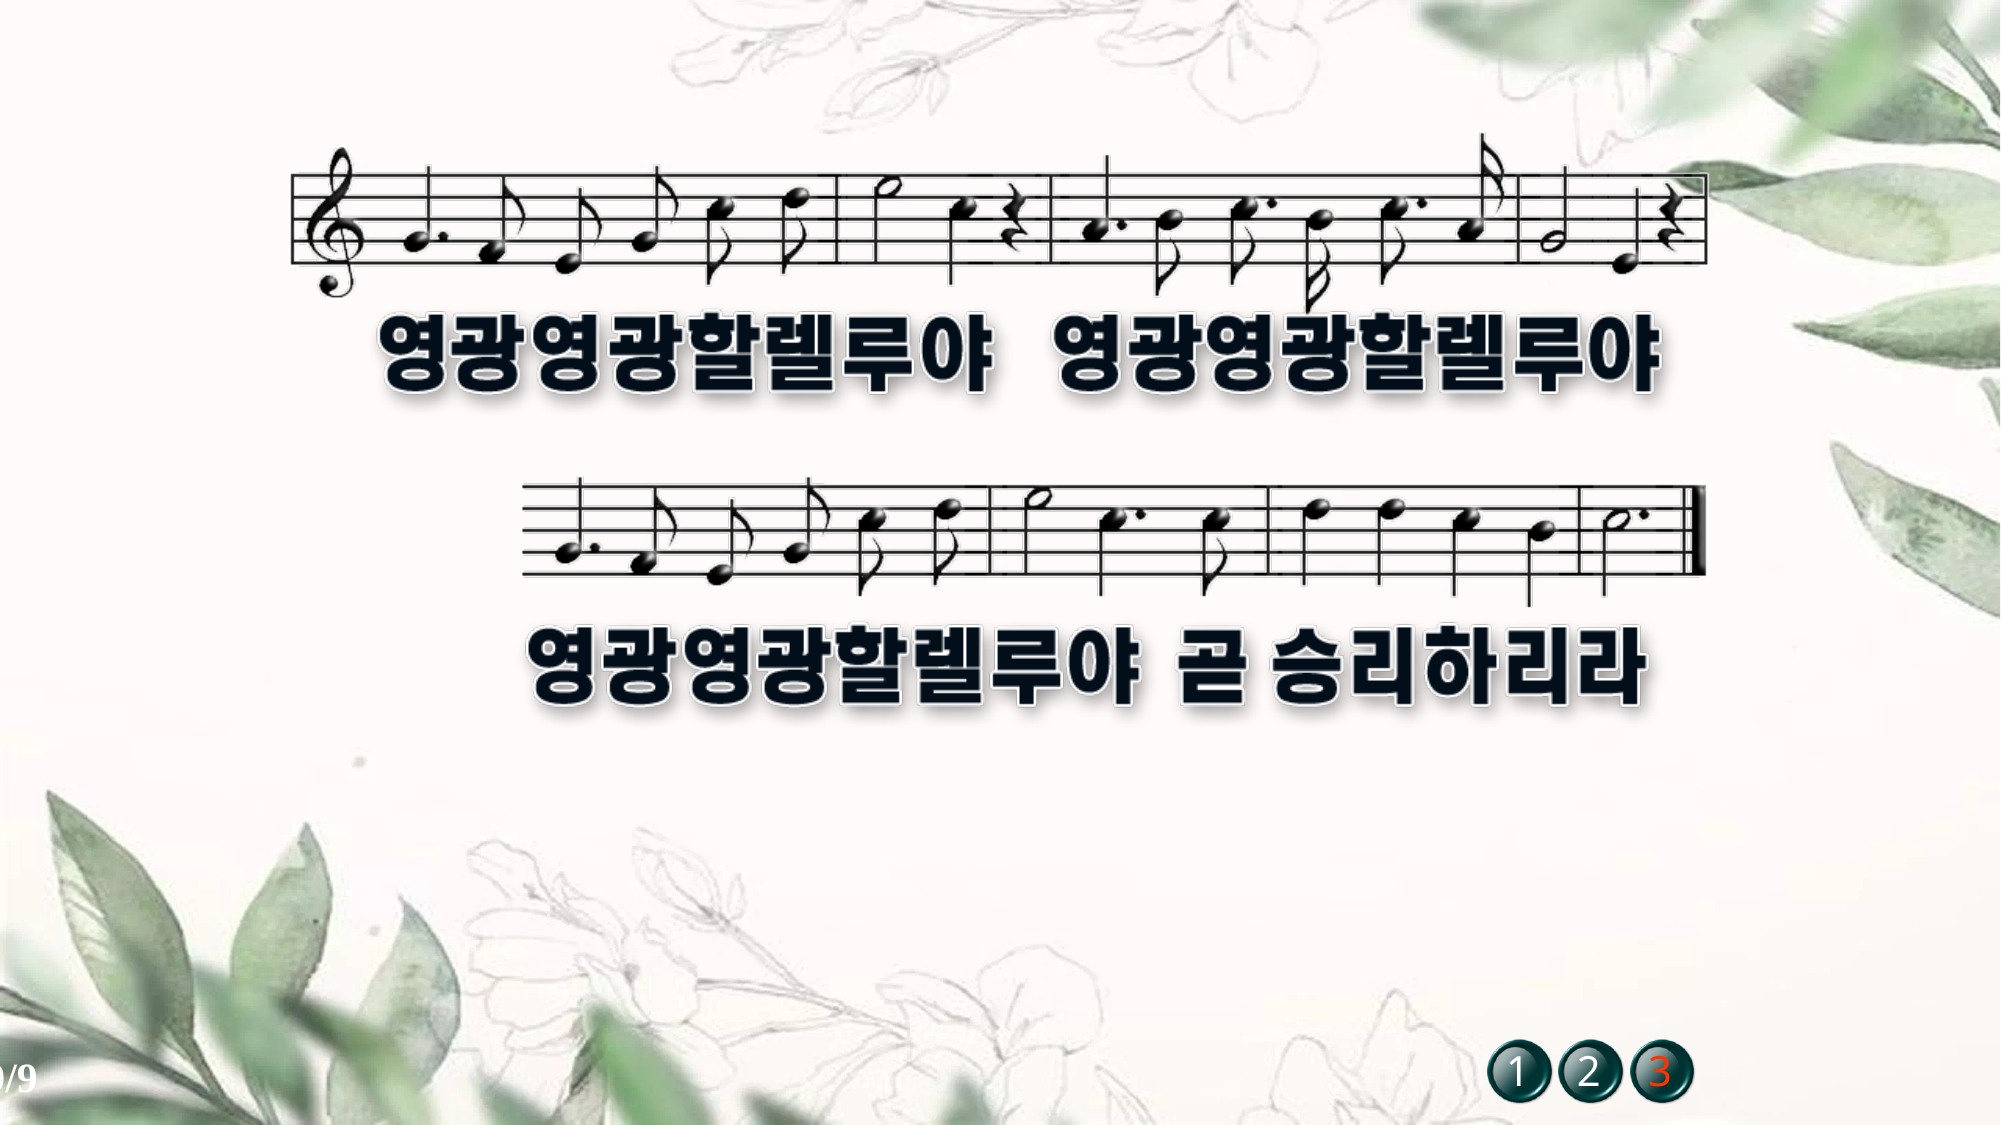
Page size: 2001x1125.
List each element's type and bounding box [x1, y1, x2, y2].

text_box [1484, 1035, 1555, 1106]
text_box [1555, 1035, 1626, 1106]
picture [0, 0, 2001, 1125]
text_box [1627, 1035, 1697, 1106]
